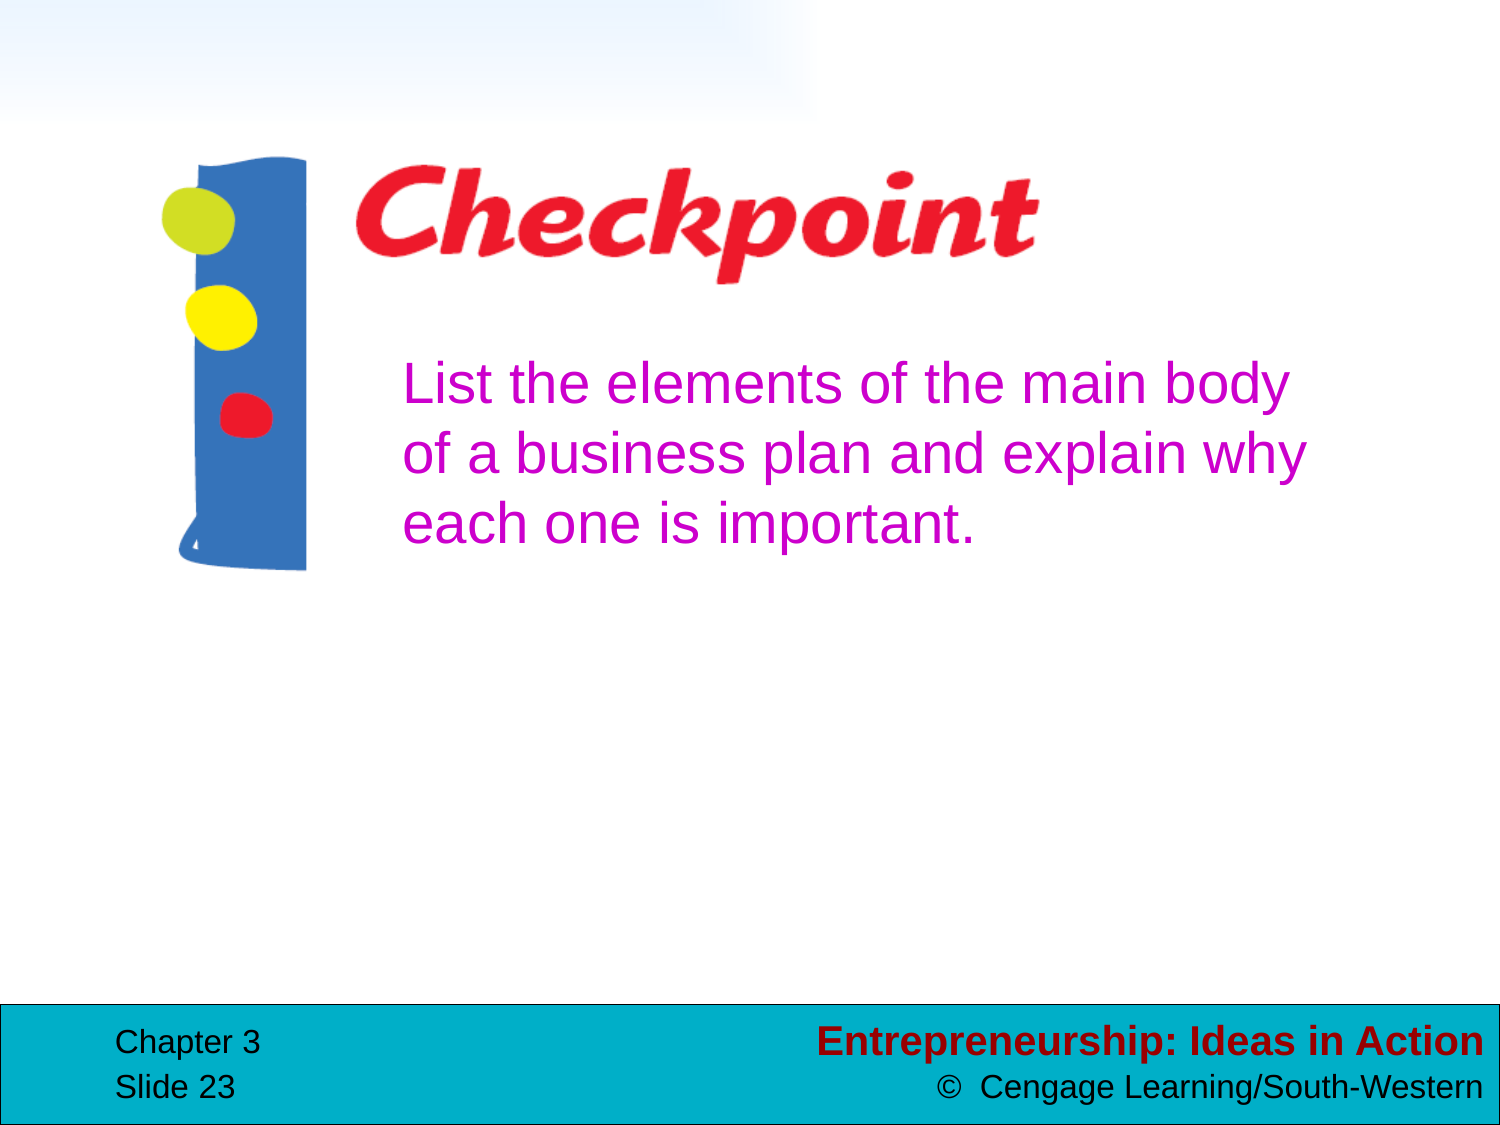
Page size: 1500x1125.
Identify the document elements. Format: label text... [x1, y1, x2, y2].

picture [324, 149, 1063, 296]
footer Chapter 3 [99, 1012, 413, 1037]
slide_number Slide 23 [99, 1037, 413, 1113]
picture [149, 137, 307, 588]
text_box List the elements of the main body of a business plan and explain why each one is important. [387, 337, 1350, 563]
